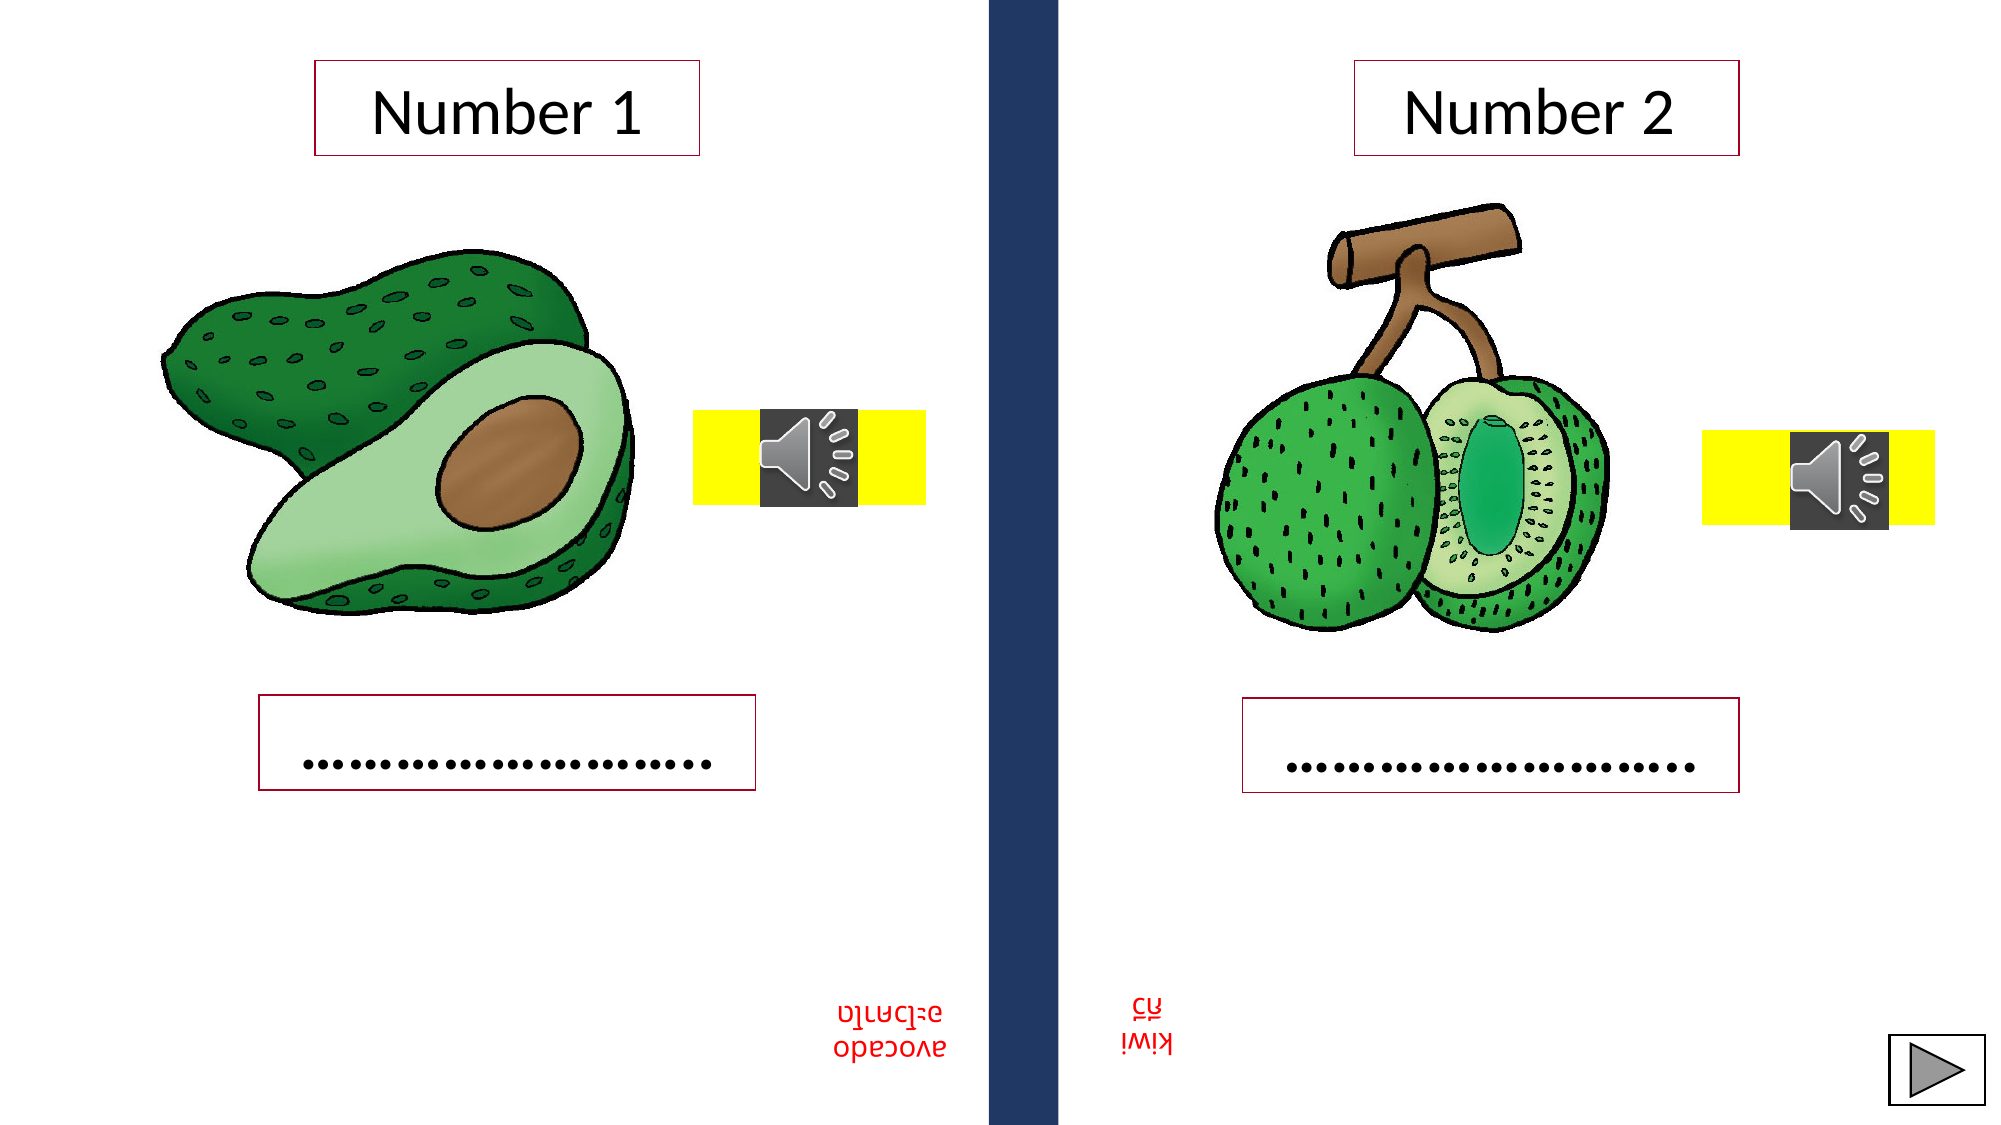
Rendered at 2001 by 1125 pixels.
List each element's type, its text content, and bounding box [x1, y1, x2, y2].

text_box …………………….. [1242, 697, 1739, 793]
text_box Number 1 [315, 60, 700, 156]
table_header [860, 410, 926, 505]
picture [759, 407, 860, 508]
text_box avocado อะโวคาโด [804, 993, 976, 1078]
text_box [988, 0, 1059, 1125]
picture [1177, 177, 1628, 644]
text_box Number 2 [1354, 60, 1739, 156]
picture [123, 235, 653, 636]
table_header [1702, 430, 1935, 525]
text_box [1888, 1034, 1986, 1106]
picture [1789, 431, 1890, 531]
text_box kiwi กีวี [1087, 985, 1207, 1071]
text_box …………………….. [259, 695, 756, 790]
table_header [693, 410, 759, 505]
